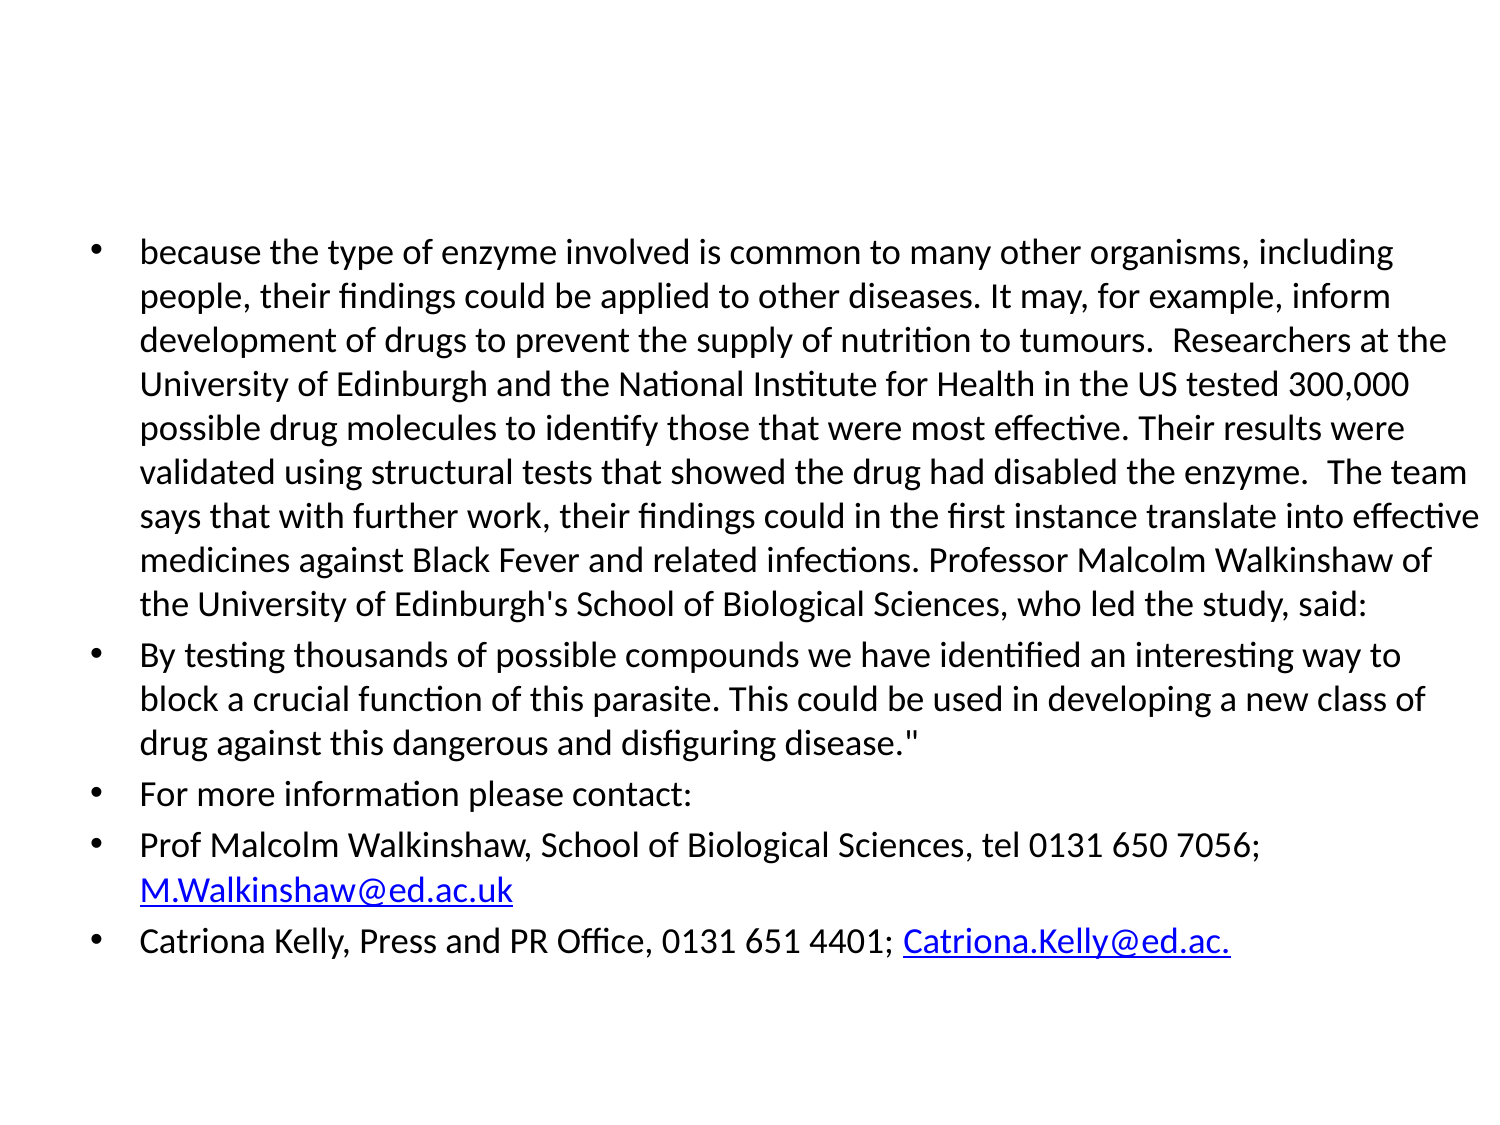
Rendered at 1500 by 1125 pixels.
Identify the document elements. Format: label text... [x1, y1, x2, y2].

list because the type of enzyme involved is common to many other organisms, including people, their findings could be applied to other diseases. It may, for example, inform development of drugs to prevent the supply of nutrition to tumours. Researchers at the University of Edinburgh and the National Institute for Health in the US tested 300,000 possible drug molecules to identify those that were most effective. Their results were validated using structural tests that showed the drug had disabled the enzyme. The team says that with further work, their findings could in the first instance translate into effective medicines against Black Fever and related infections. Professor Malcolm Walkinshaw of the University of Edinburgh's School of Biological Sciences, who led the study, said: By testing thousands of possible compounds we have identified an interesting way to block a crucial function of this parasite. This could be used in developing a new class of drug against this dangerous and disfiguring disease." For more information please contact: Prof Malcolm Walkinshaw, School of Biological Sciences, tel 0131 650 7056; M.Walkinshaw@ed.ac.uk Catriona Kelly, Press and PR Office, 0131 651 4401; Catriona.Kelly@ed.ac. [75, 219, 1500, 1005]
